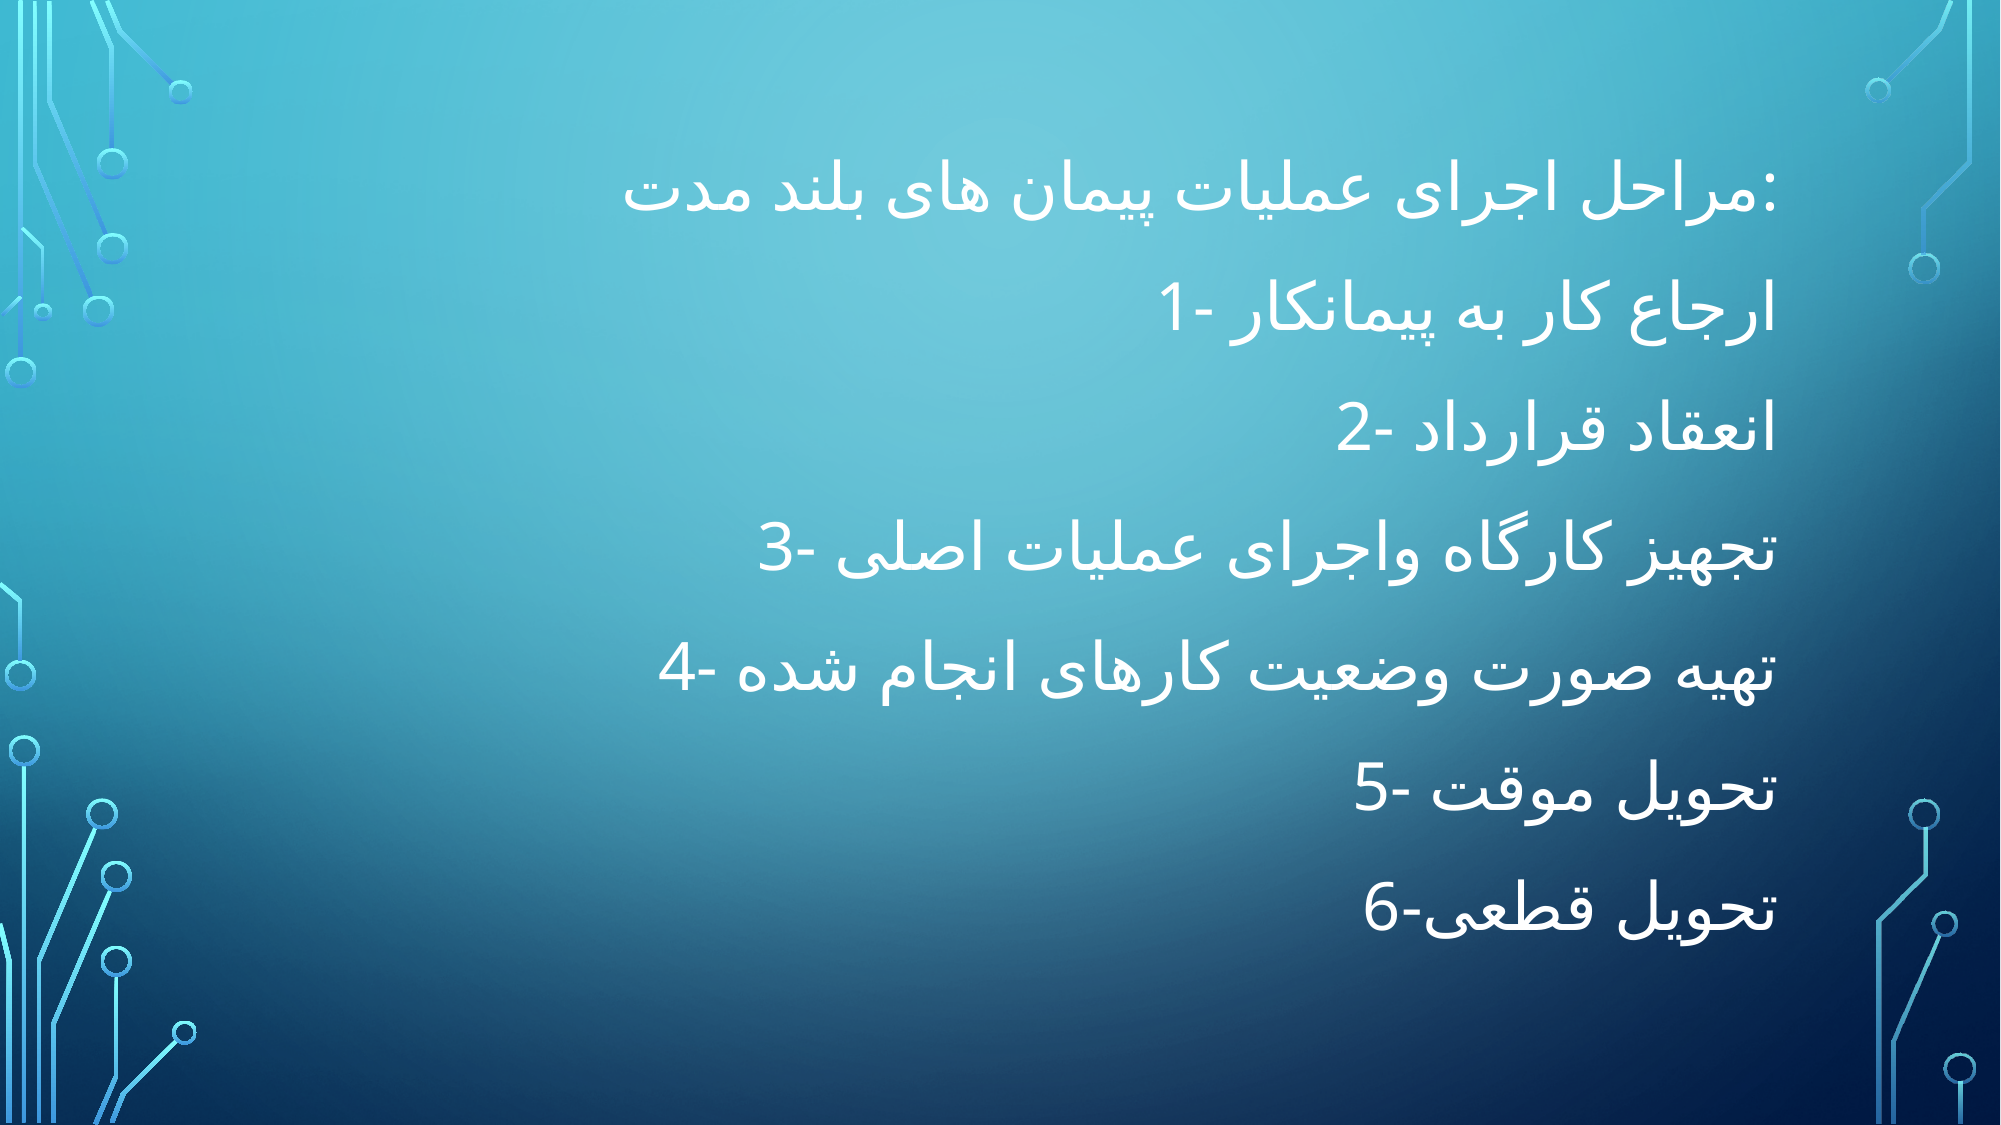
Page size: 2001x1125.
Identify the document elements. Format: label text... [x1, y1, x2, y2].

text_box مراحل اجرای عملیات پیمان های بلند مدت: 1- ارجاع کار به پیمانکار 2- انعقاد قرارداد 3- تجهیز کارگاه واجرای عملیات اصلی 4- تهیه صورت وضعیت کارهای انجام شده 5- تحویل موقت 6-تحویل قطعی [399, 96, 1795, 951]
